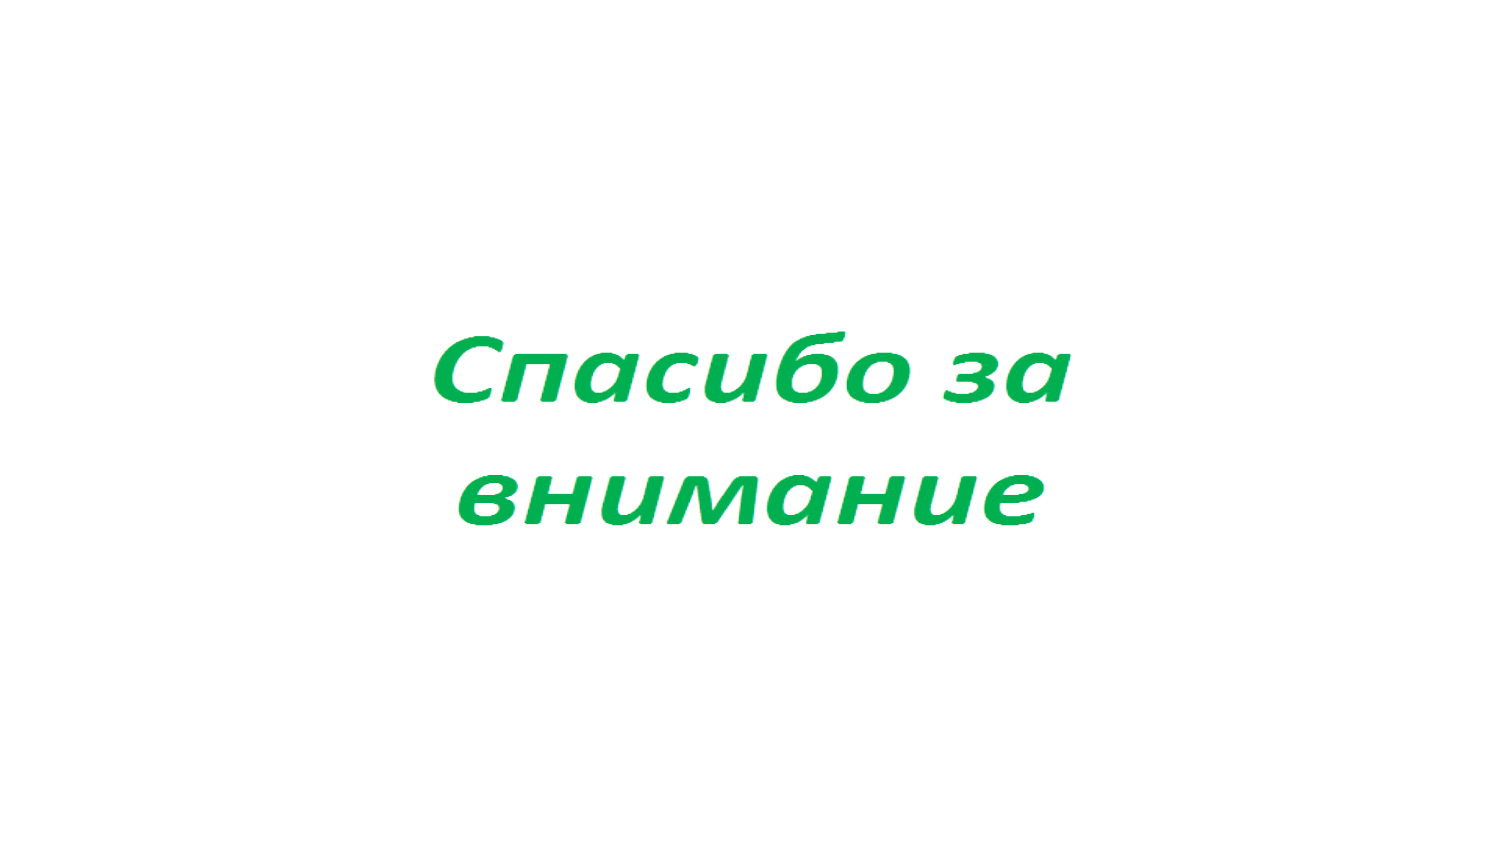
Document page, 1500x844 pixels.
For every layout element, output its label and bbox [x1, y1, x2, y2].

picture [112, 288, 1388, 555]
